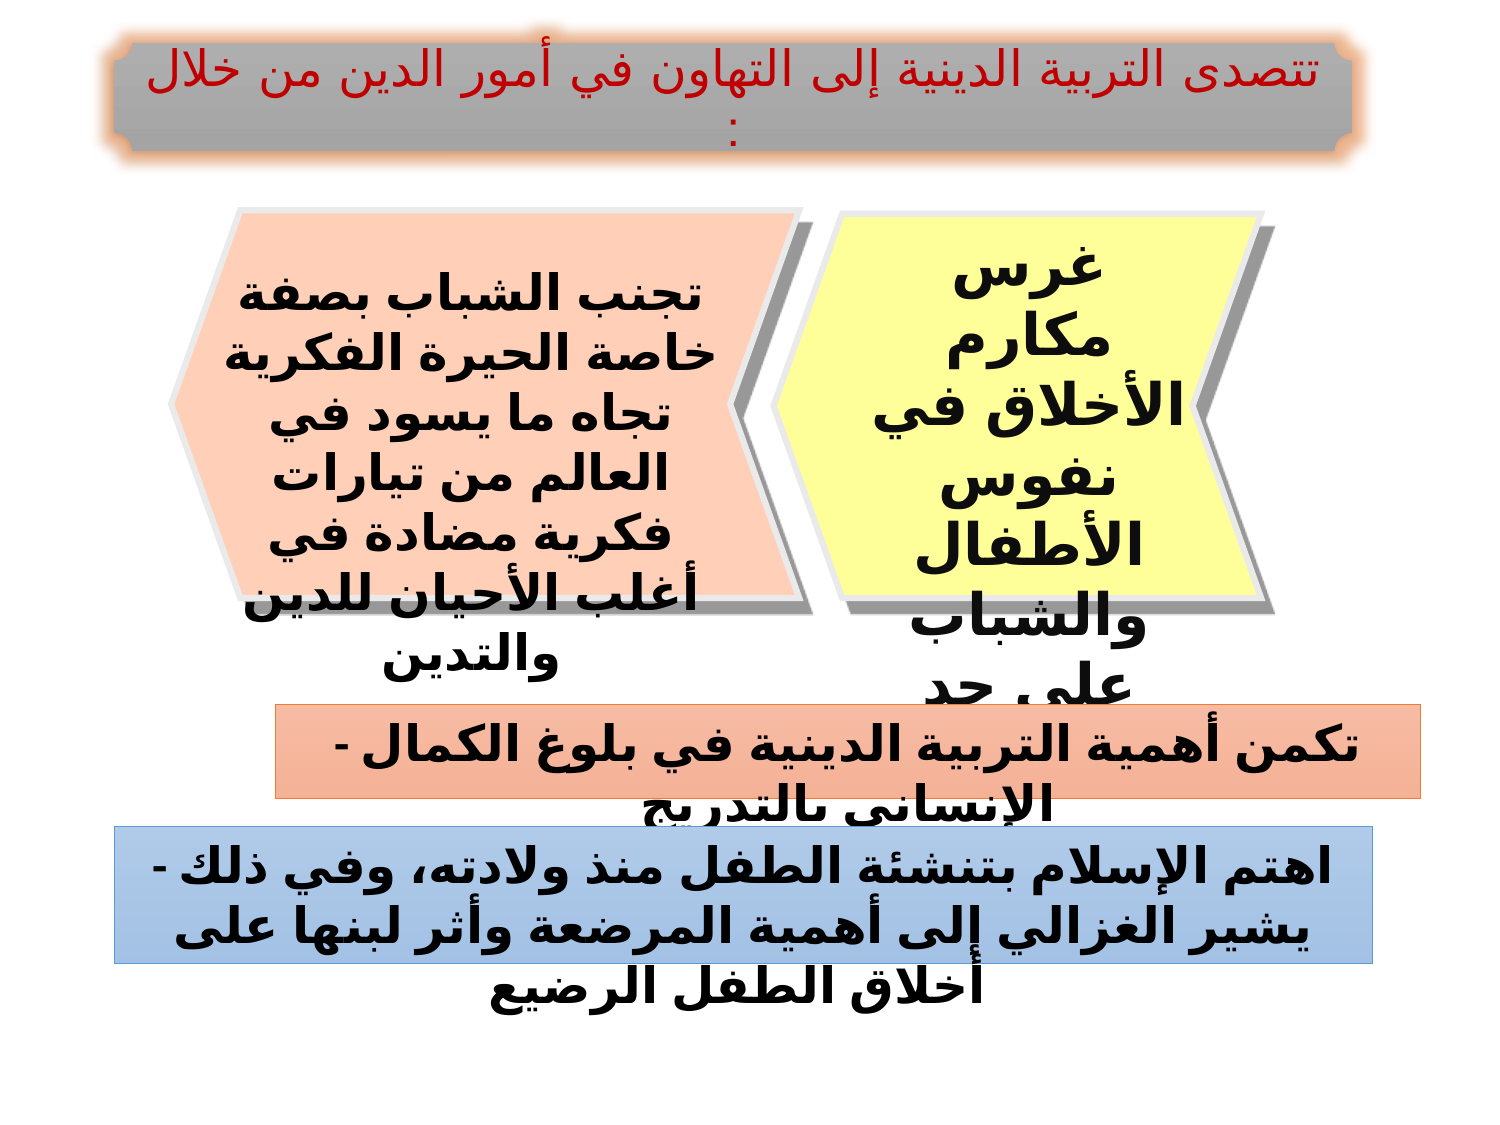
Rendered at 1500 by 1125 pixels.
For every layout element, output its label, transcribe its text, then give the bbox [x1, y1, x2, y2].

text_box - تكمن أهمية التربية الدينية في بلوغ الكمال الإنساني بالتدريج [275, 704, 1421, 799]
text_box [773, 213, 1262, 598]
text_box - اهتم الإسلام بتنشئة الطفل منذ ولادته، وفي ذلك يشير الغزالي إلى أهمية المرضعة وأثر لبنها على أخلاق الطفل الرضيع [114, 826, 1373, 964]
text_box [171, 306, 206, 502]
text_box تتصدى التربية الدينية إلى التهاون في أمور الدين من خلال : [114, 42, 1353, 151]
text_box [737, 423, 800, 598]
text_box غرس مكارم الأخلاق في نفوس الأطفال والشباب على حد سواء [848, 219, 1211, 704]
text_box [225, 210, 800, 385]
text_box تجنب الشباب بصفة خاصة الحيرة الفكرية تجاه ما يسود في العالم من تيارات فكرية مضادة في أغلب الأحيان للدين والتدين [206, 252, 737, 688]
